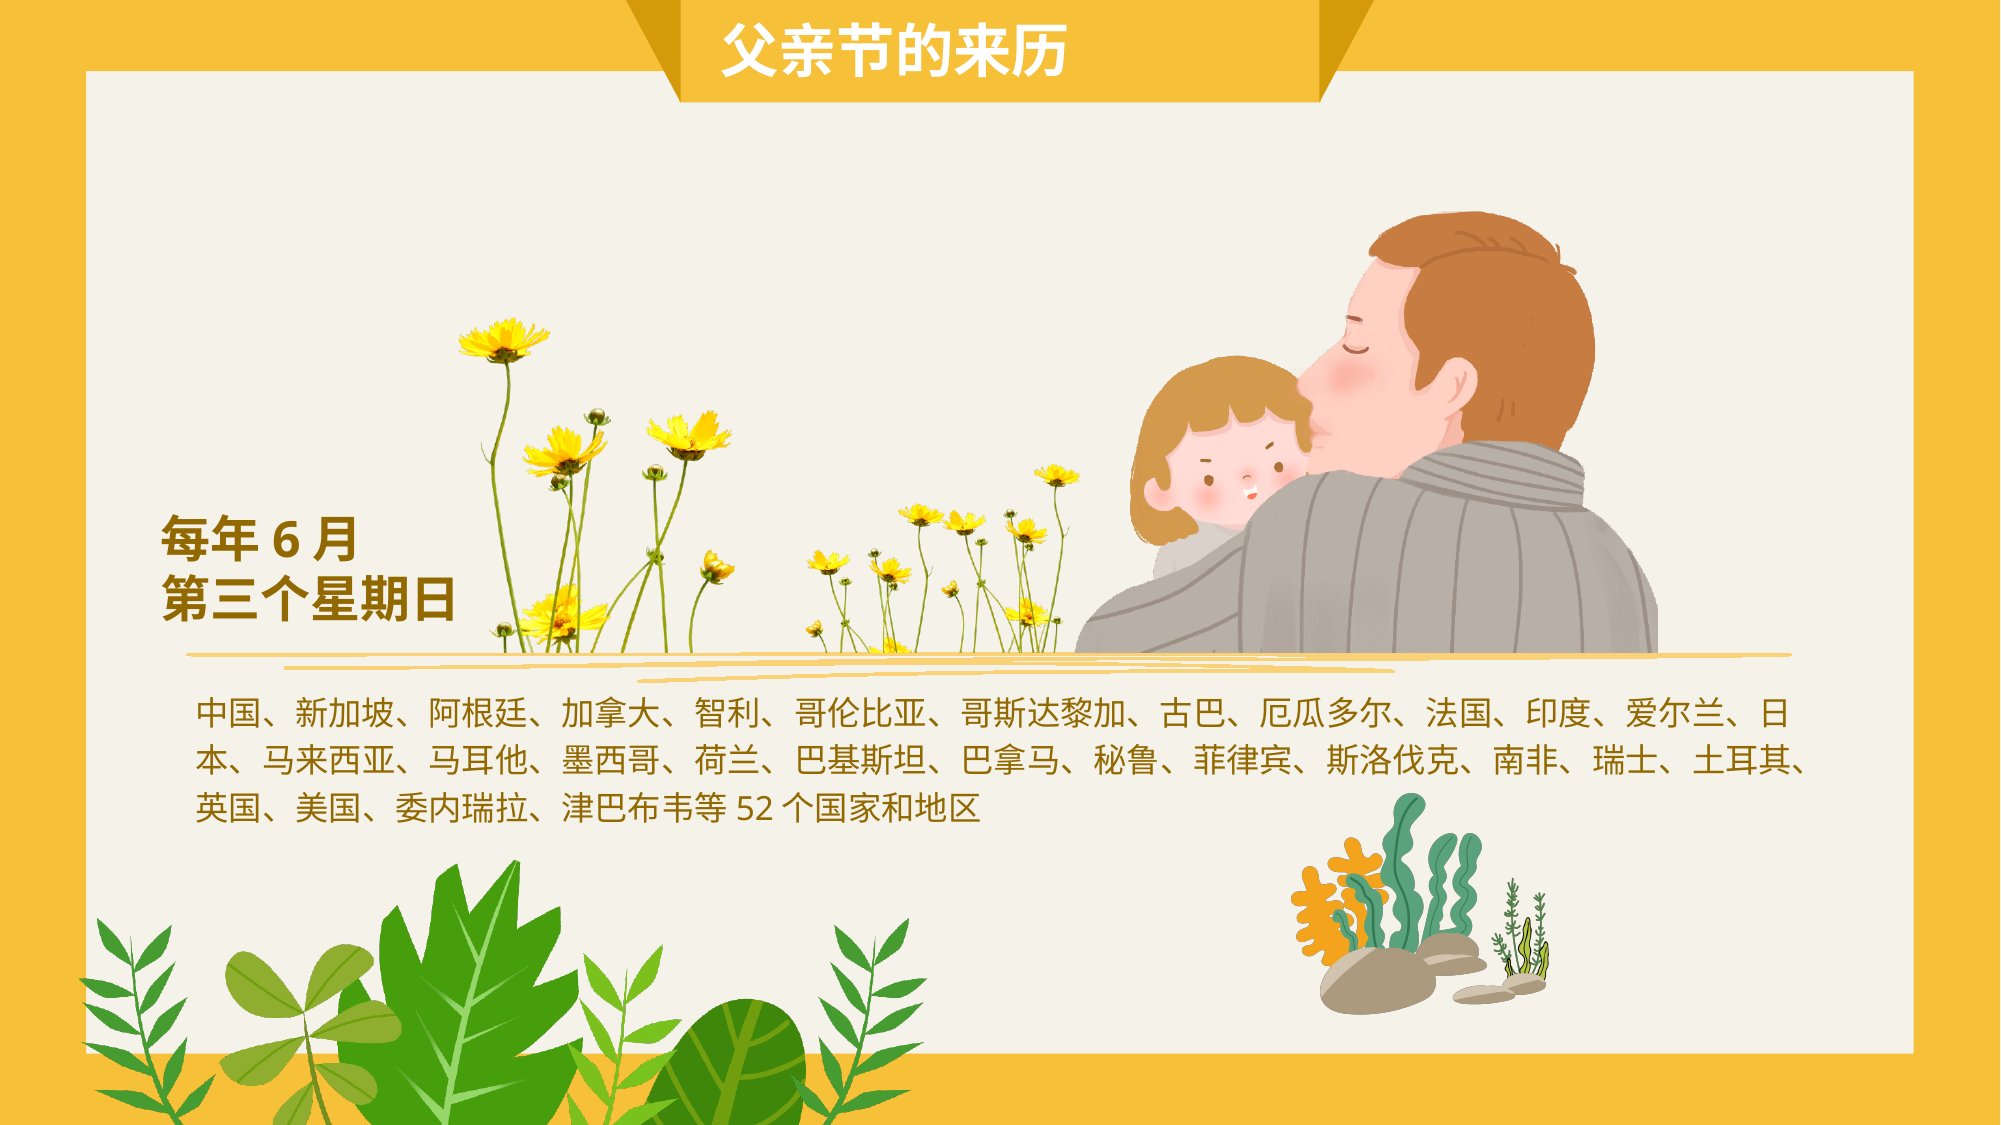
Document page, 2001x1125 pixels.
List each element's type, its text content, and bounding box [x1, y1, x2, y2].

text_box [623, 0, 1377, 103]
text_box 每年6月 第三个星期日 [145, 500, 438, 635]
text_box 中国、新加坡、阿根廷、加拿大、智利、哥伦比亚、哥斯达黎加、古巴、厄瓜多尔、法国、印度、爱尔兰、日本、马来西亚、马耳他、墨西哥、荷兰、巴基斯坦、巴拿马、秘鲁、菲律宾、斯洛伐克、南非、瑞士、土耳其、英国、美国、委内瑞拉、津巴布韦等52个国家和地区 [181, 636, 1819, 835]
picture [1184, 740, 1669, 1083]
picture [69, 823, 936, 1125]
text_box [186, 653, 1792, 683]
picture [438, 194, 1658, 653]
